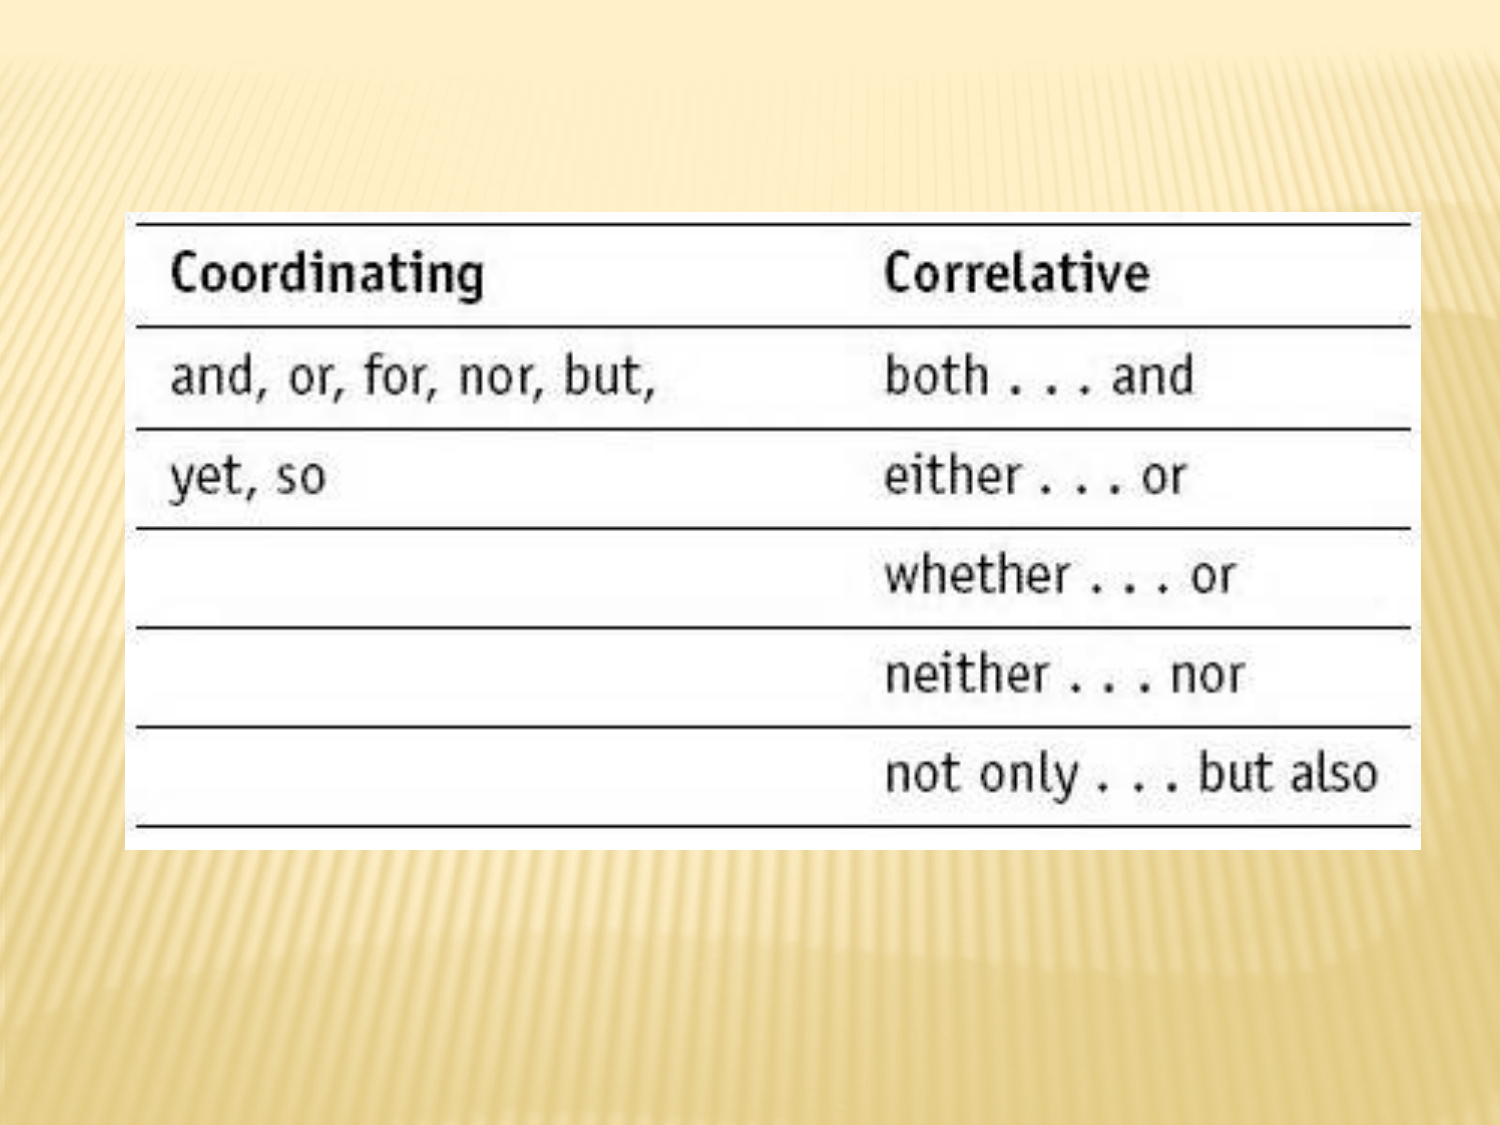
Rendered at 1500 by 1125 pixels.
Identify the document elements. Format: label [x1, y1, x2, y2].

picture [124, 212, 1422, 851]
